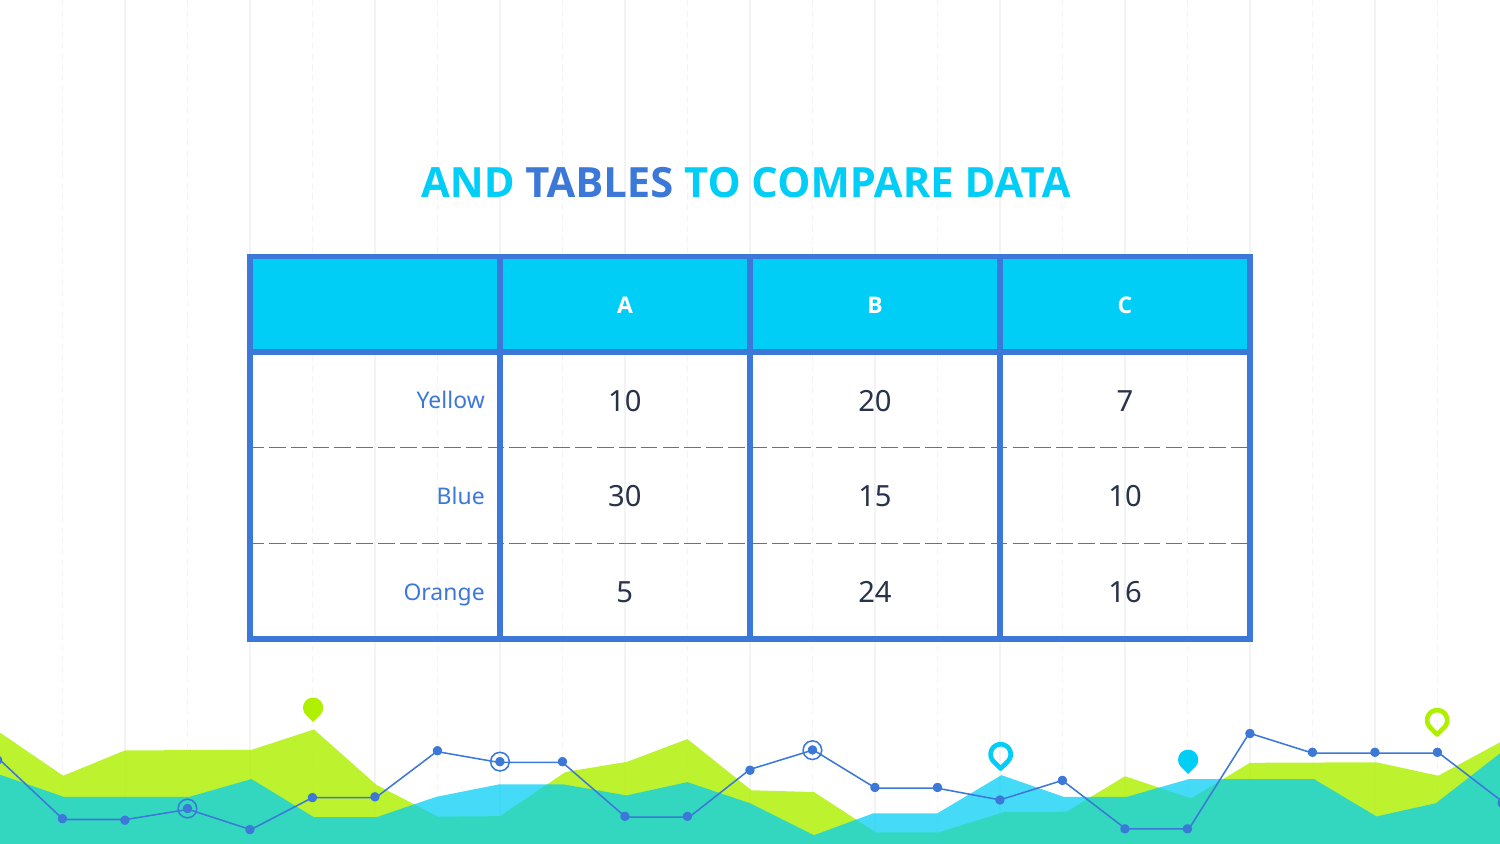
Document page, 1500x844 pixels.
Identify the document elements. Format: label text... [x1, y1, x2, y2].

table_cell Blue [253, 448, 497, 543]
table_header C [1003, 259, 1247, 349]
table_cell 24 [753, 543, 997, 636]
table_cell 30 [503, 448, 747, 543]
table_cell 10 [1003, 448, 1247, 543]
table_header [253, 259, 497, 349]
table_cell Yellow [253, 355, 497, 448]
table_cell 10 [503, 355, 747, 448]
title AND TABLES TO COMPARE DATA [171, 103, 1320, 222]
table_cell 15 [753, 448, 997, 543]
table_cell 16 [1003, 543, 1247, 636]
table_cell 20 [753, 355, 997, 448]
table_cell 5 [503, 543, 747, 636]
table_cell 7 [1003, 355, 1247, 448]
table_cell Orange [253, 543, 497, 636]
table_header B [753, 259, 997, 349]
table_header A [503, 259, 747, 349]
